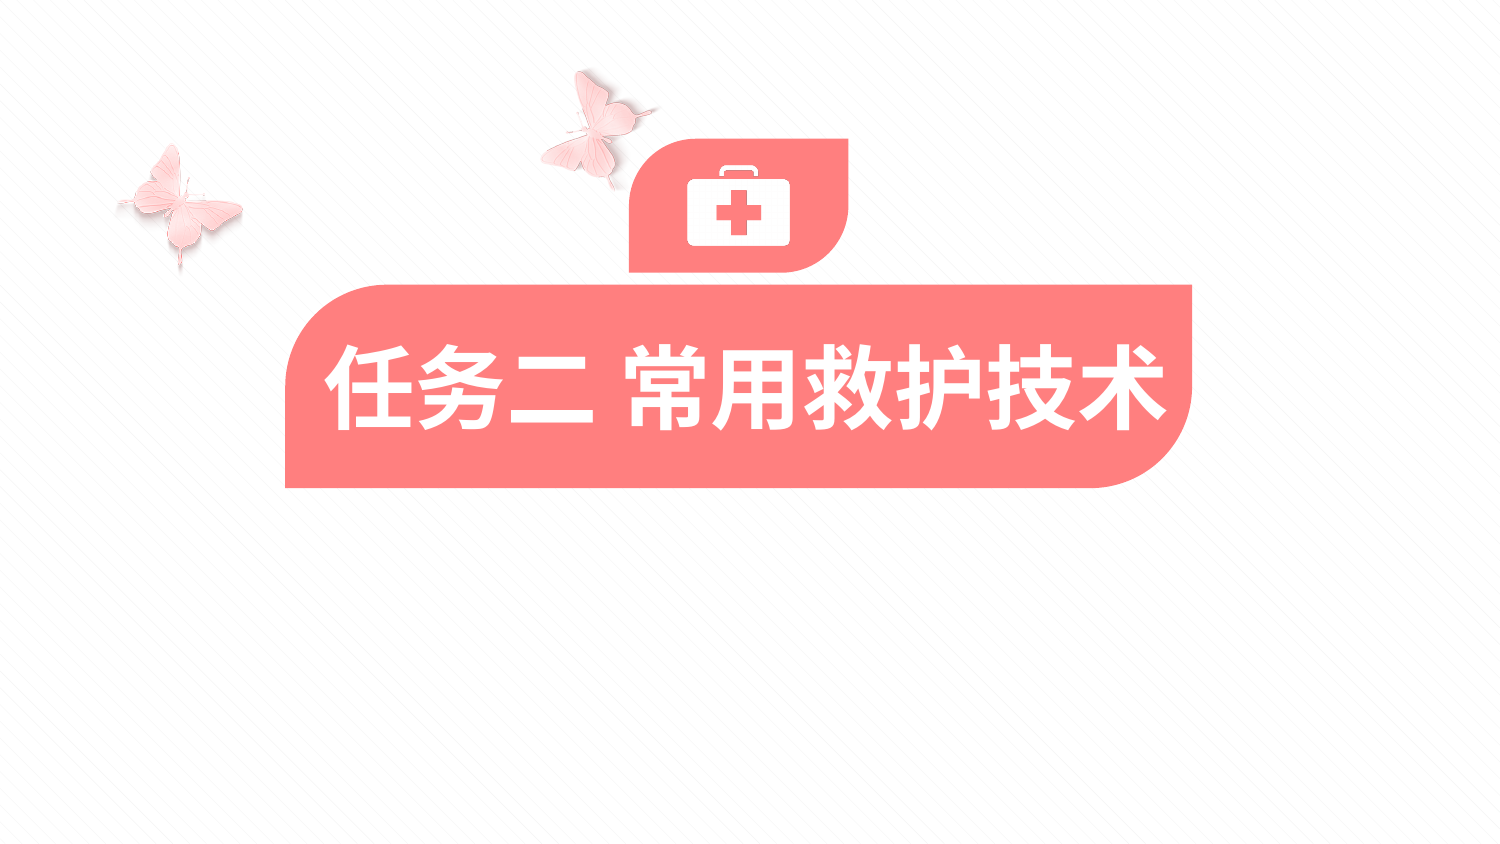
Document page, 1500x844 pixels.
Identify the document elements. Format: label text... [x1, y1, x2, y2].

picture [109, 131, 271, 278]
picture [496, 22, 675, 222]
text_box 任务二 常用救护技术 [308, 323, 1185, 448]
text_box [628, 138, 849, 273]
text_box [284, 283, 1194, 490]
